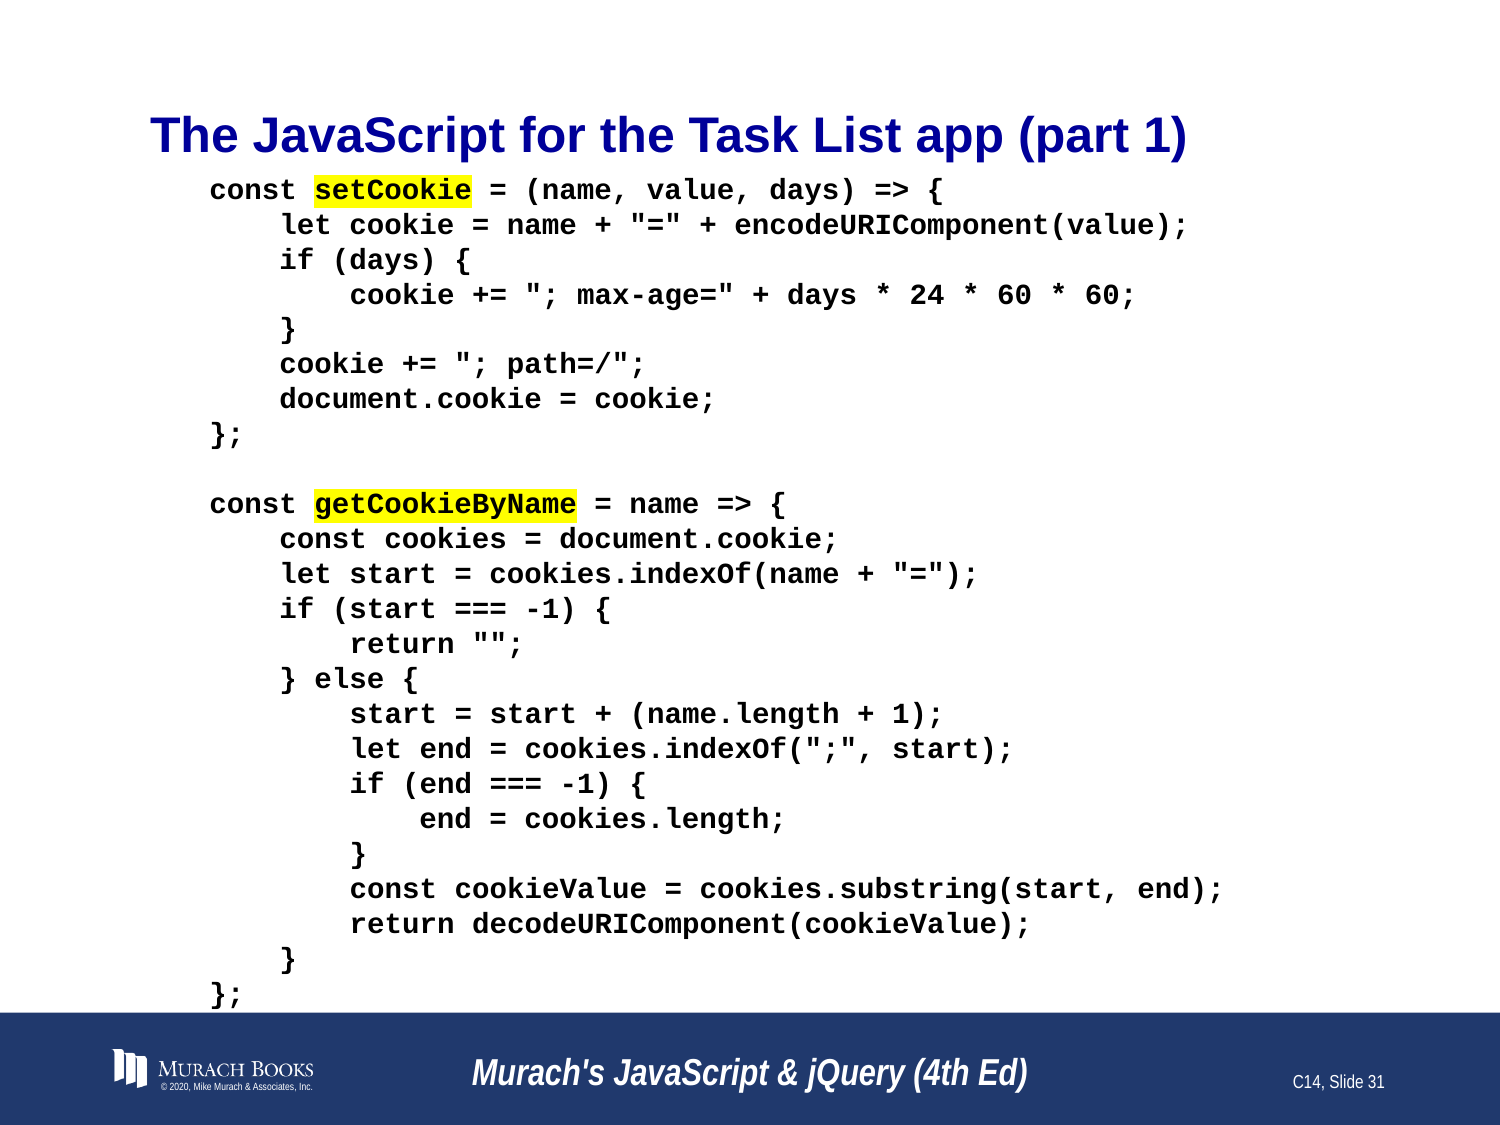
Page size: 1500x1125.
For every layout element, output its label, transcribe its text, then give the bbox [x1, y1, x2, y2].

list const setCookie = (name, value, days) => { let cookie = name + "=" + encodeURIComponent(value); if (days) { cookie += "; max-age=" + days * 24 * 60 * 60; } cookie += "; path=/"; document.cookie = cookie; }; const getCookieByName = name => { const cookies = document.cookie; let start = cookies.indexOf(name + "="); if (start === -1) { return ""; } else { start = start + (name.length + 1); let end = cookies.indexOf(";", start); if (end === -1) { end = cookies.length; } const cookieValue = cookies.substring(start, end); return decodeURIComponent(cookieValue); } }; [137, 162, 1350, 963]
footer © 2020, Mike Murach & Associates, Inc. [12, 1025, 463, 1100]
slide_number Murach's JavaScript & jQuery (4th Ed) [463, 1025, 1050, 1100]
slide_number C14, Slide 31 [1087, 1025, 1400, 1100]
title The JavaScript for the Task List app (part 1) [150, 102, 1350, 162]
